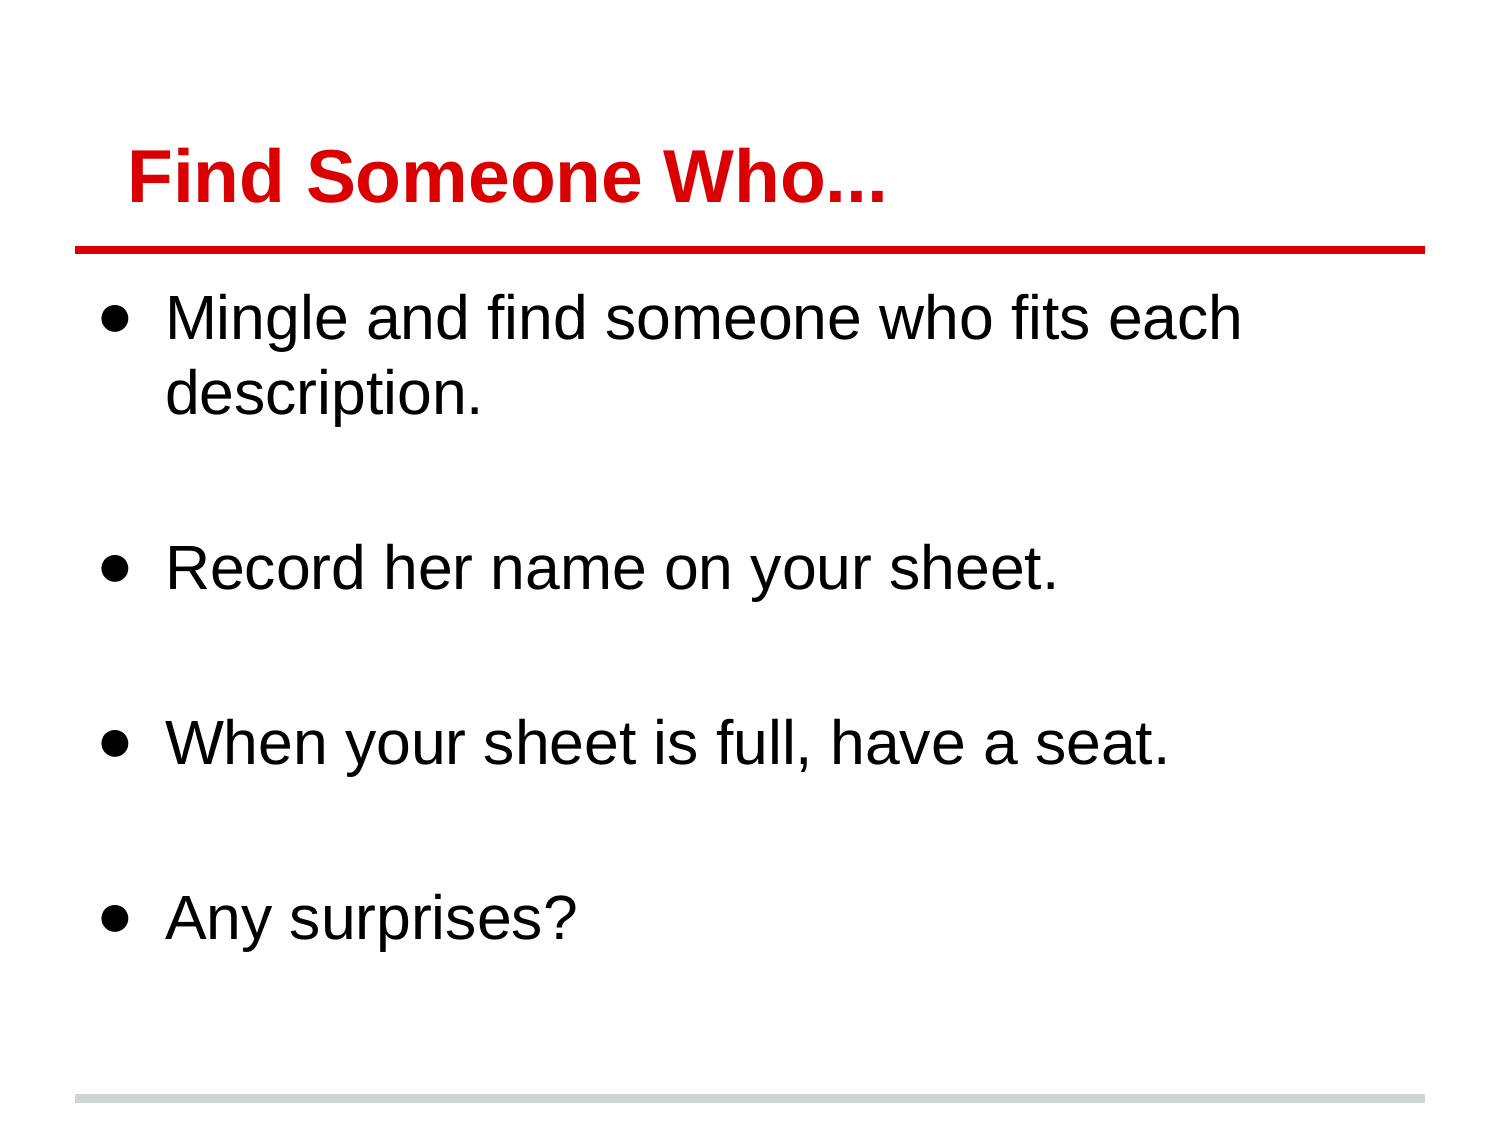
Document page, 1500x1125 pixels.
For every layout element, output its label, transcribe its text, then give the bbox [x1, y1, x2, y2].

title Find Someone Who... [75, 45, 1425, 233]
list Mingle and find someone who fits each description. Record her name on your sheet. When your sheet is full, have a seat. Any surprises? [75, 262, 1425, 1078]
